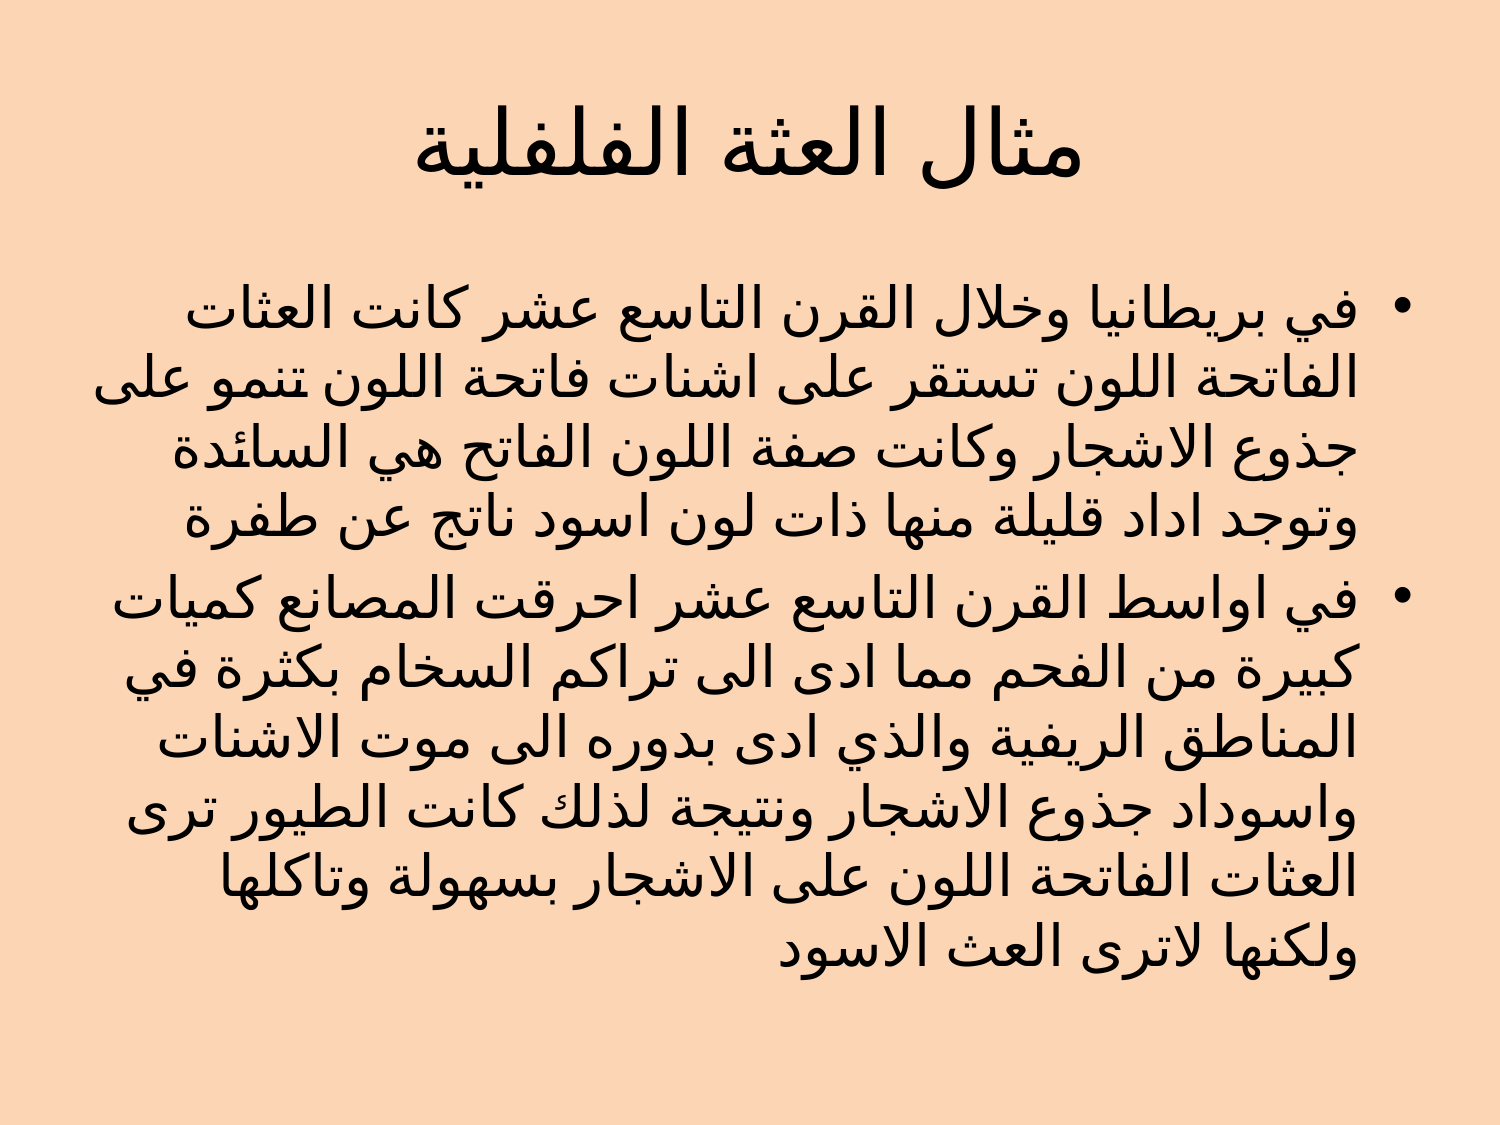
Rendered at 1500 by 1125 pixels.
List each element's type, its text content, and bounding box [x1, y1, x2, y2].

list في بريطانيا وخلال القرن التاسع عشر كانت العثات الفاتحة اللون تستقر على اشنات فاتحة اللون تنمو على جذوع الاشجار وكانت صفة اللون الفاتح هي السائدة وتوجد اداد قليلة منها ذات لون اسود ناتج عن طفرة في اواسط القرن التاسع عشر احرقت المصانع كميات كبيرة من الفحم مما ادى الى تراكم السخام بكثرة في المناطق الريفية والذي ادى بدوره الى موت الاشنات واسوداد جذوع الاشجار ونتيجة لذلك كانت الطيور ترى العثات الفاتحة اللون على الاشجار بسهولة وتاكلها ولكنها لاترى العث الاسود [75, 262, 1425, 1005]
title مثال العثة الفلفلية [75, 45, 1425, 233]
